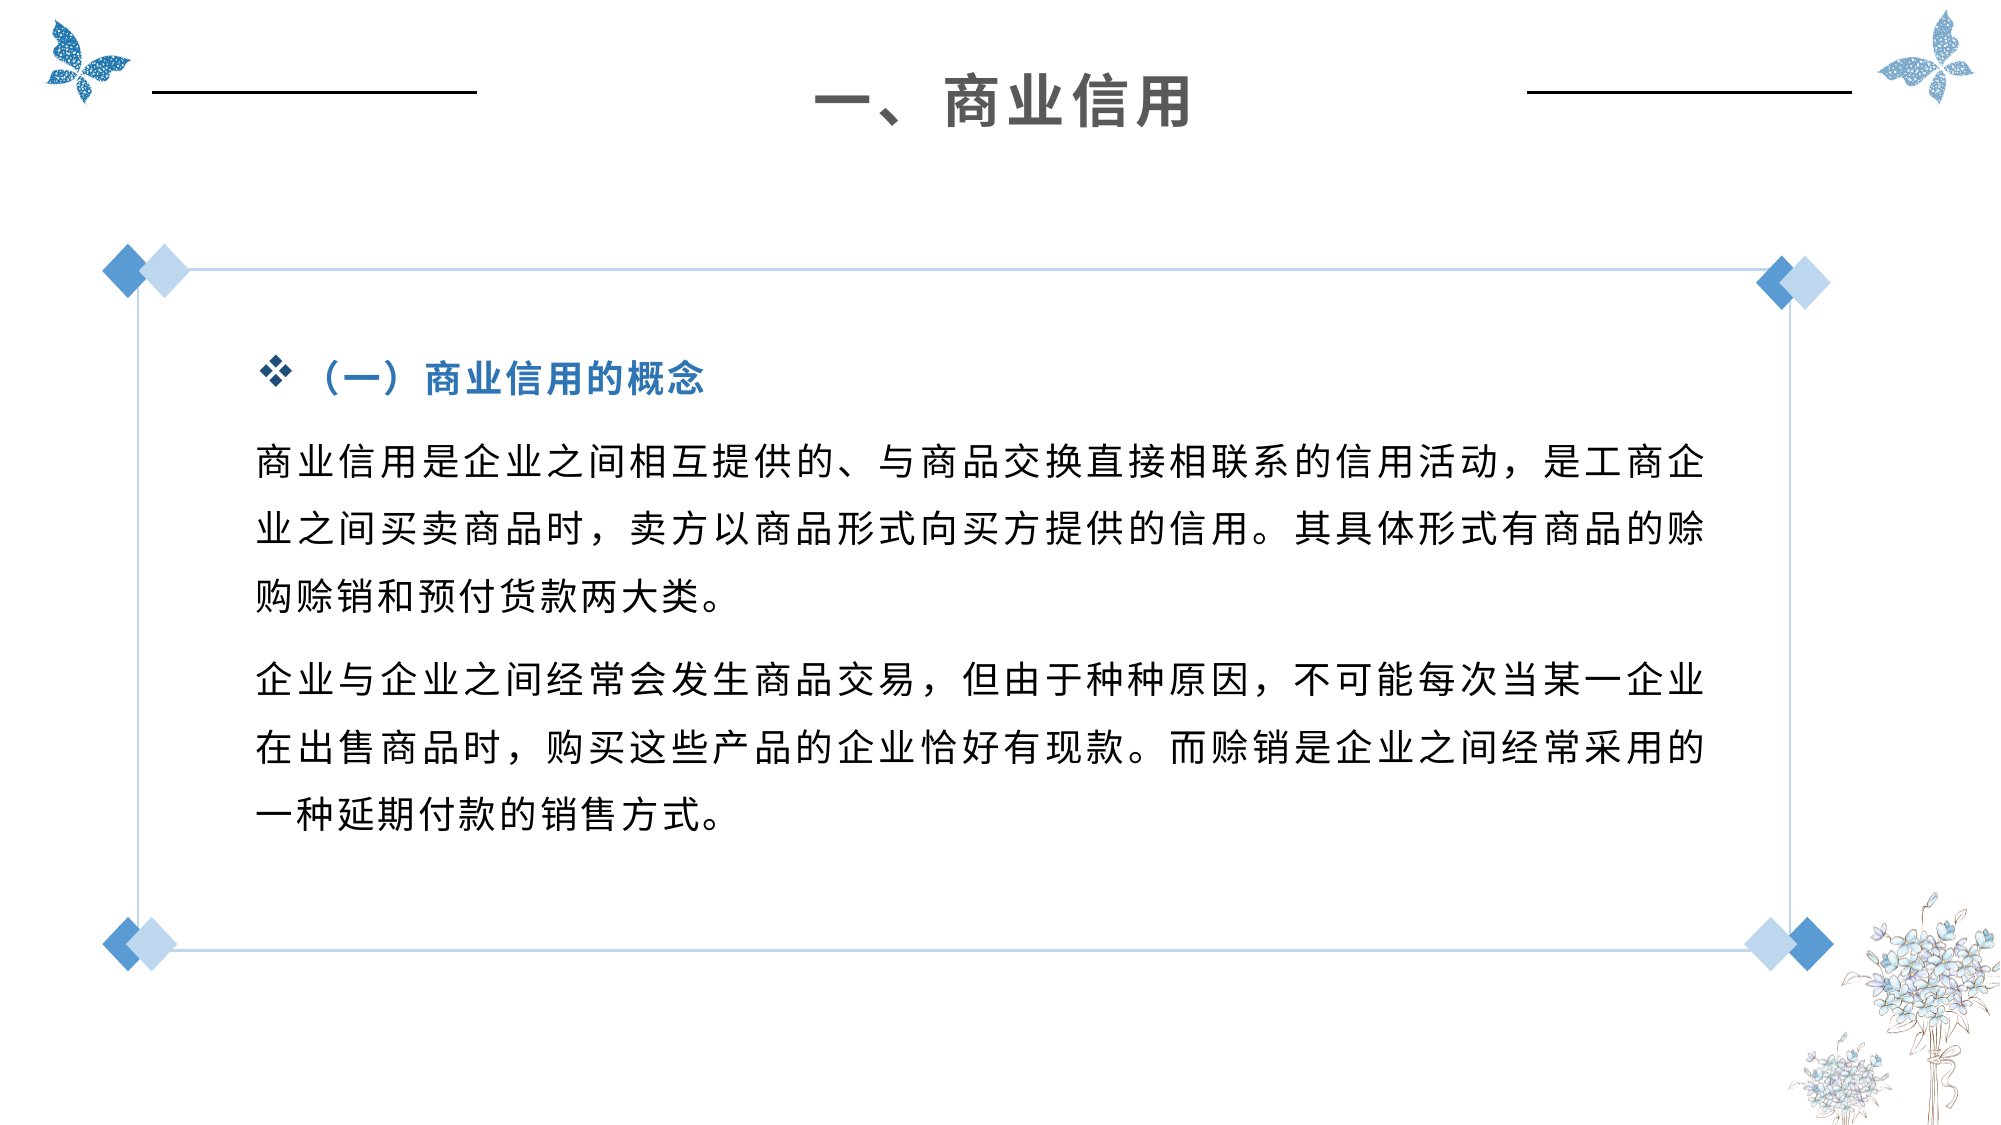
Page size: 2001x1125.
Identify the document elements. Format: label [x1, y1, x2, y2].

text_box [151, 55, 1852, 142]
text_box [102, 243, 1834, 972]
picture [1788, 892, 2000, 1125]
